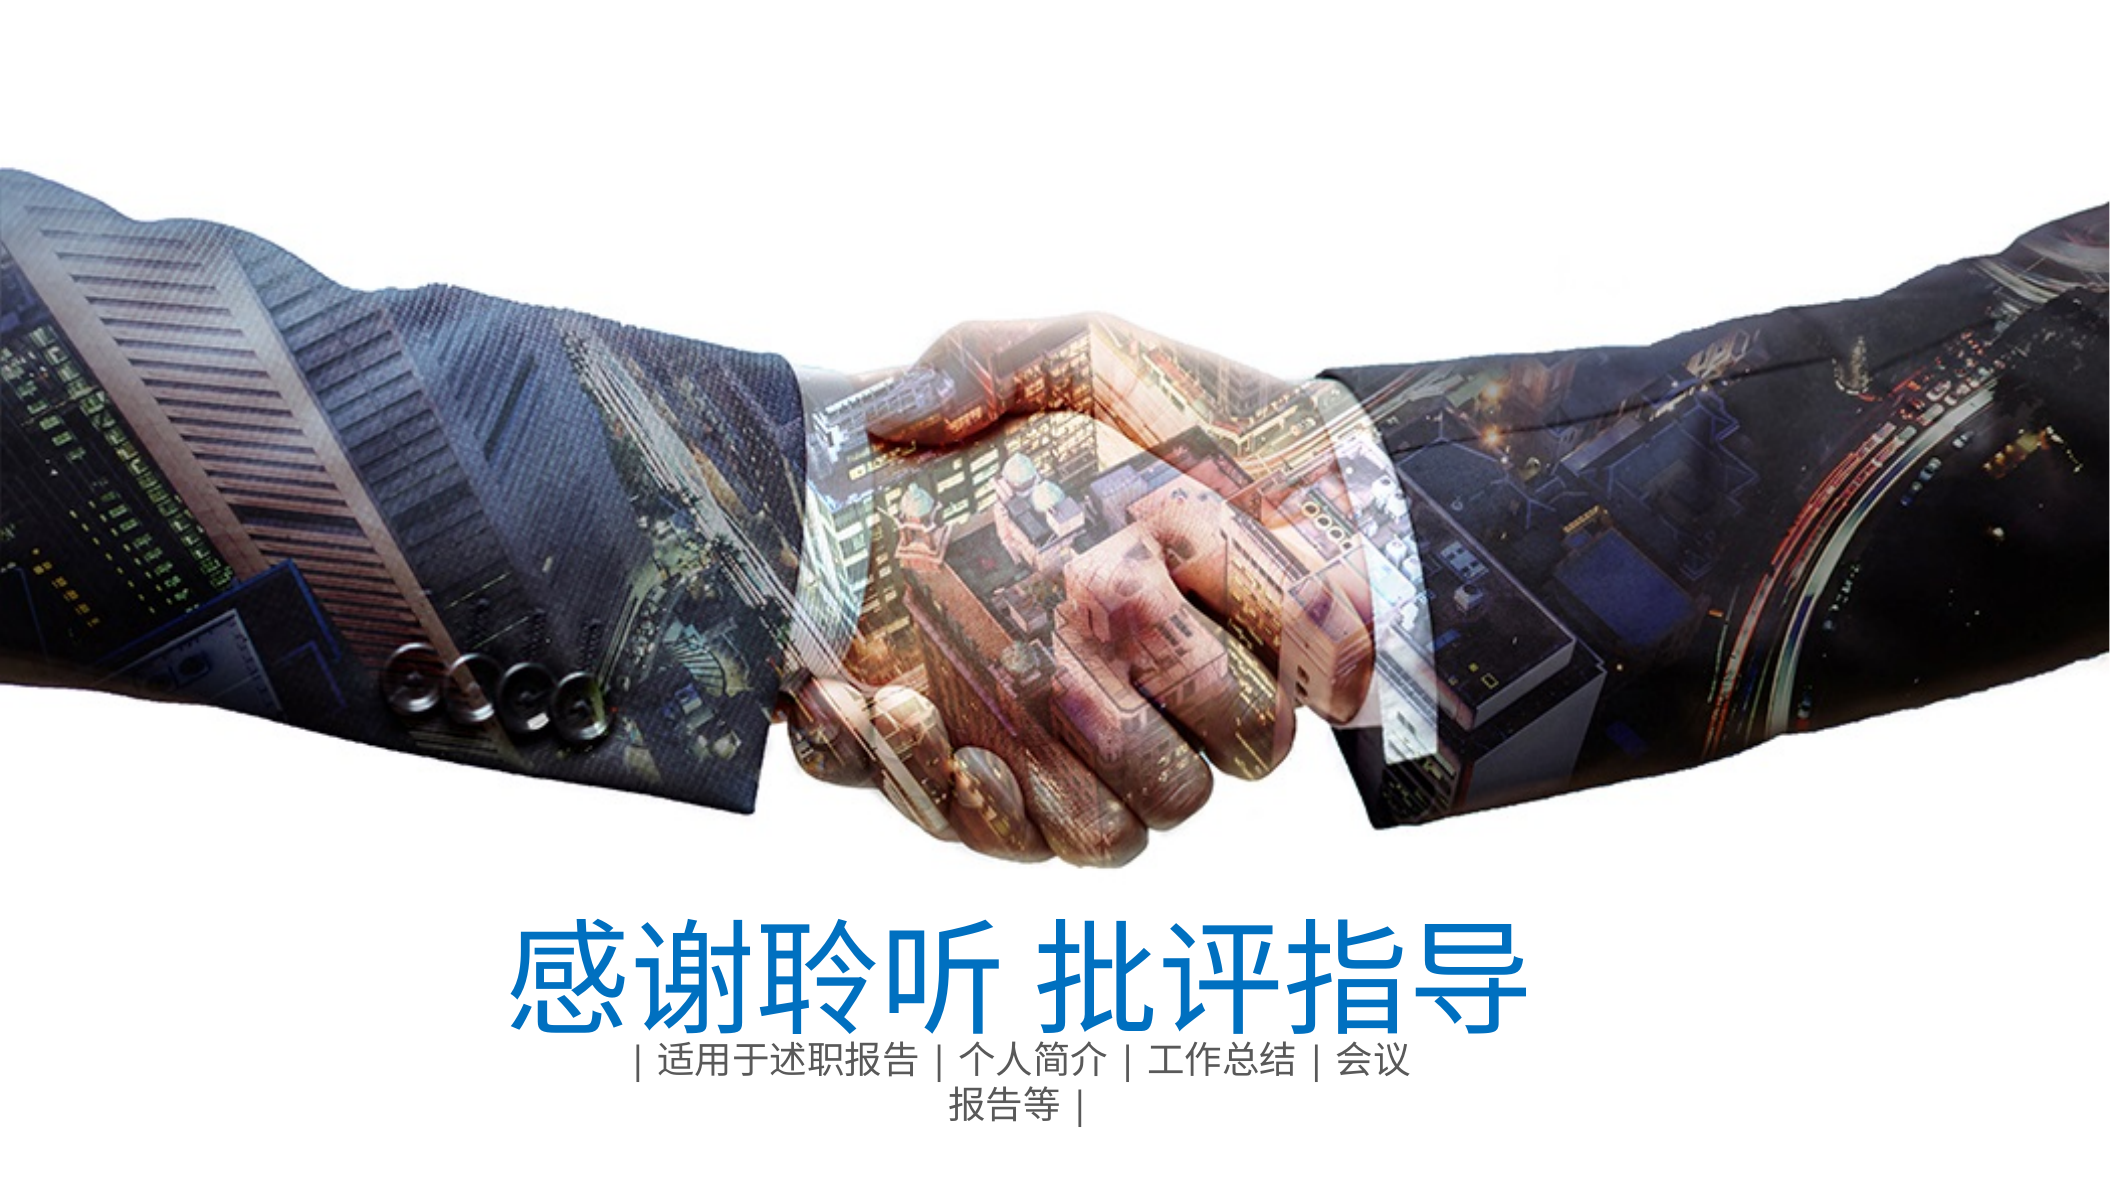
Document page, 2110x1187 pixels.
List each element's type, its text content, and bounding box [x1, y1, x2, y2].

text_box |适用于述职报告|个人简介|工作总结|会议报告等| [595, 1057, 1443, 1133]
text_box [0, 0, 2110, 1187]
text_box 感谢聆听 批评指导 [363, 891, 1675, 1057]
